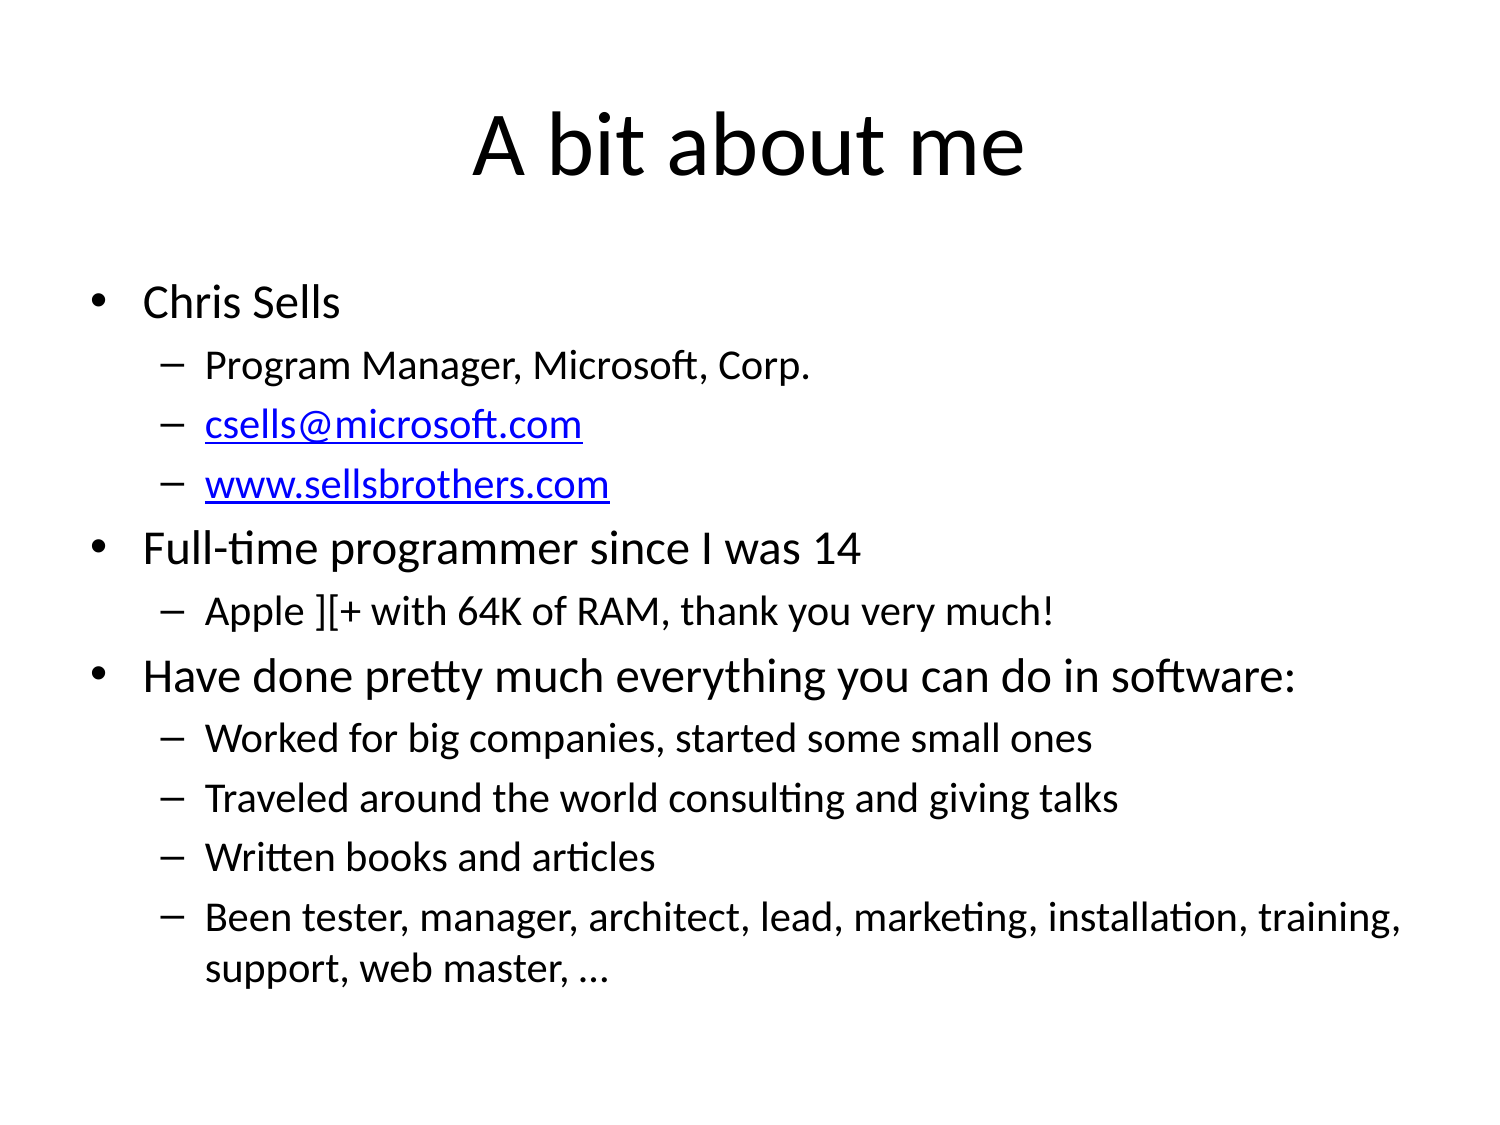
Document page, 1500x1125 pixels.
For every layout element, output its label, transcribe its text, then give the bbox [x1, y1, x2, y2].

list Chris Sells Program Manager, Microsoft, Corp. csells@microsoft.com www.sellsbrothers.com Full-time programmer since I was 14 Apple ][+ with 64K of RAM, thank you very much! Have done pretty much everything you can do in software: Worked for big companies, started some small ones Traveled around the world consulting and giving talks Written books and articles Been tester, manager, architect, lead, marketing, installation, training, support, web master, … [75, 262, 1425, 1005]
title A bit about me [75, 45, 1425, 233]
